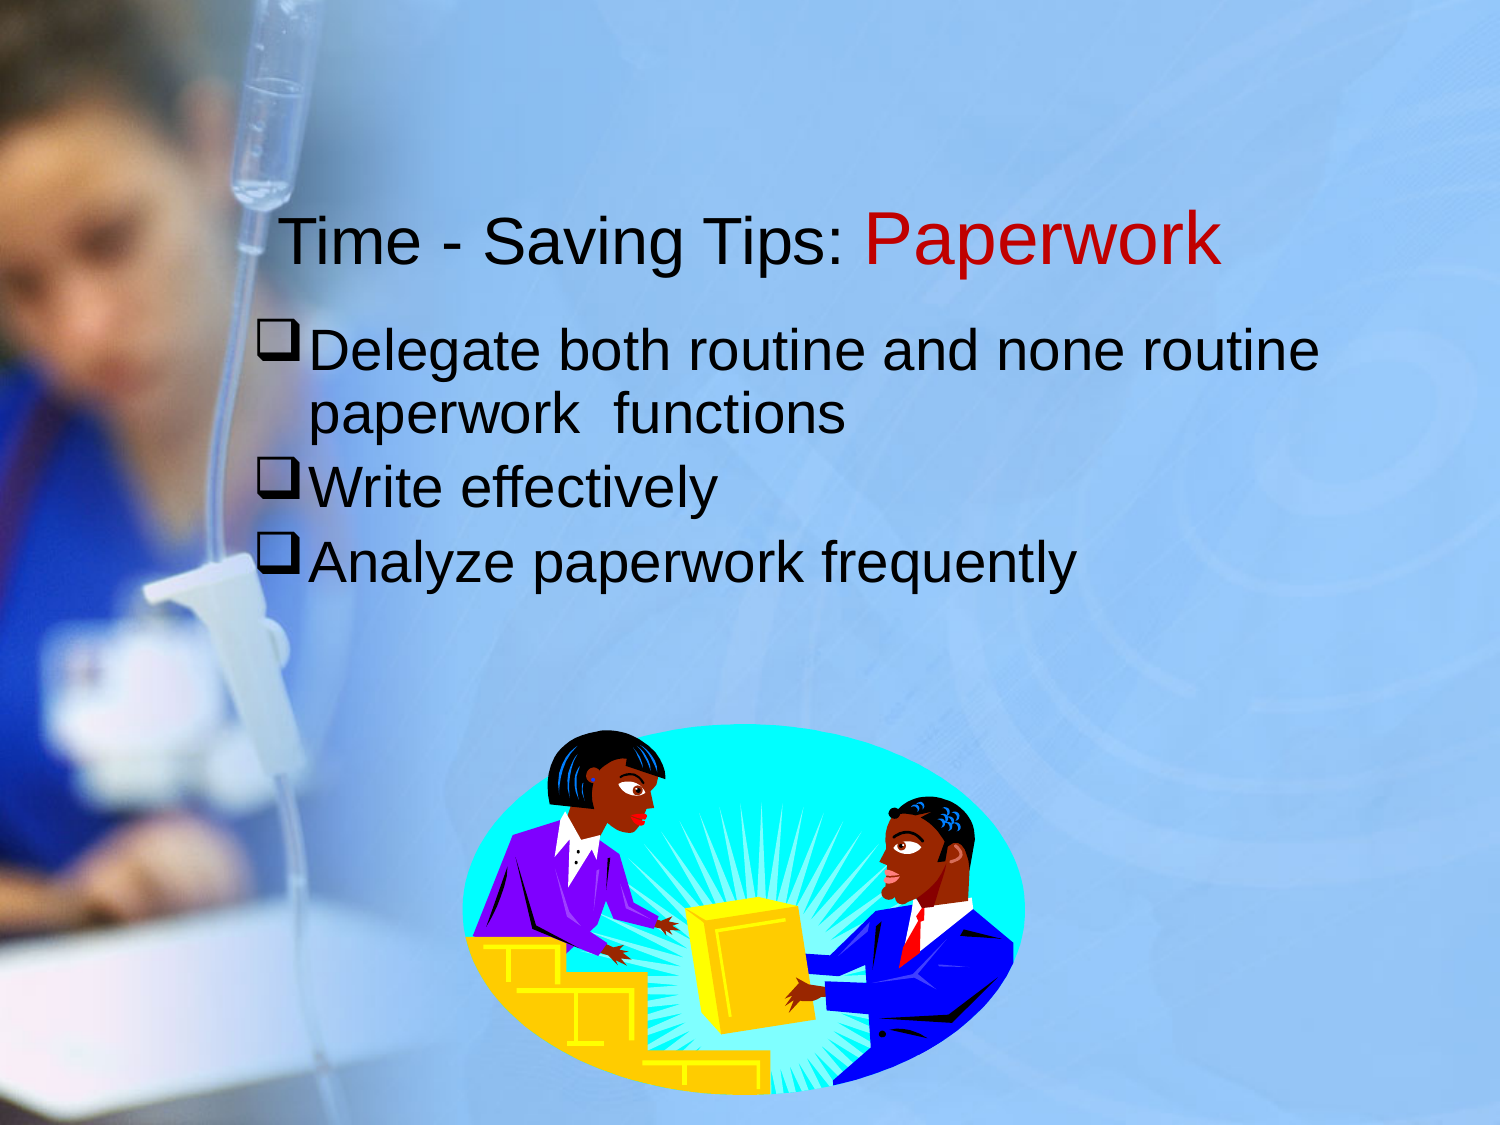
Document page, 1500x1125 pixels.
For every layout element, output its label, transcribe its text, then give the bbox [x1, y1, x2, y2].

title Time - Saving Tips: Paperwork [262, 99, 1500, 288]
list Delegate both routine and none routine paperwork functions Write effectively Analyze paperwork frequently [237, 312, 1500, 663]
picture [0, 0, 1500, 1125]
